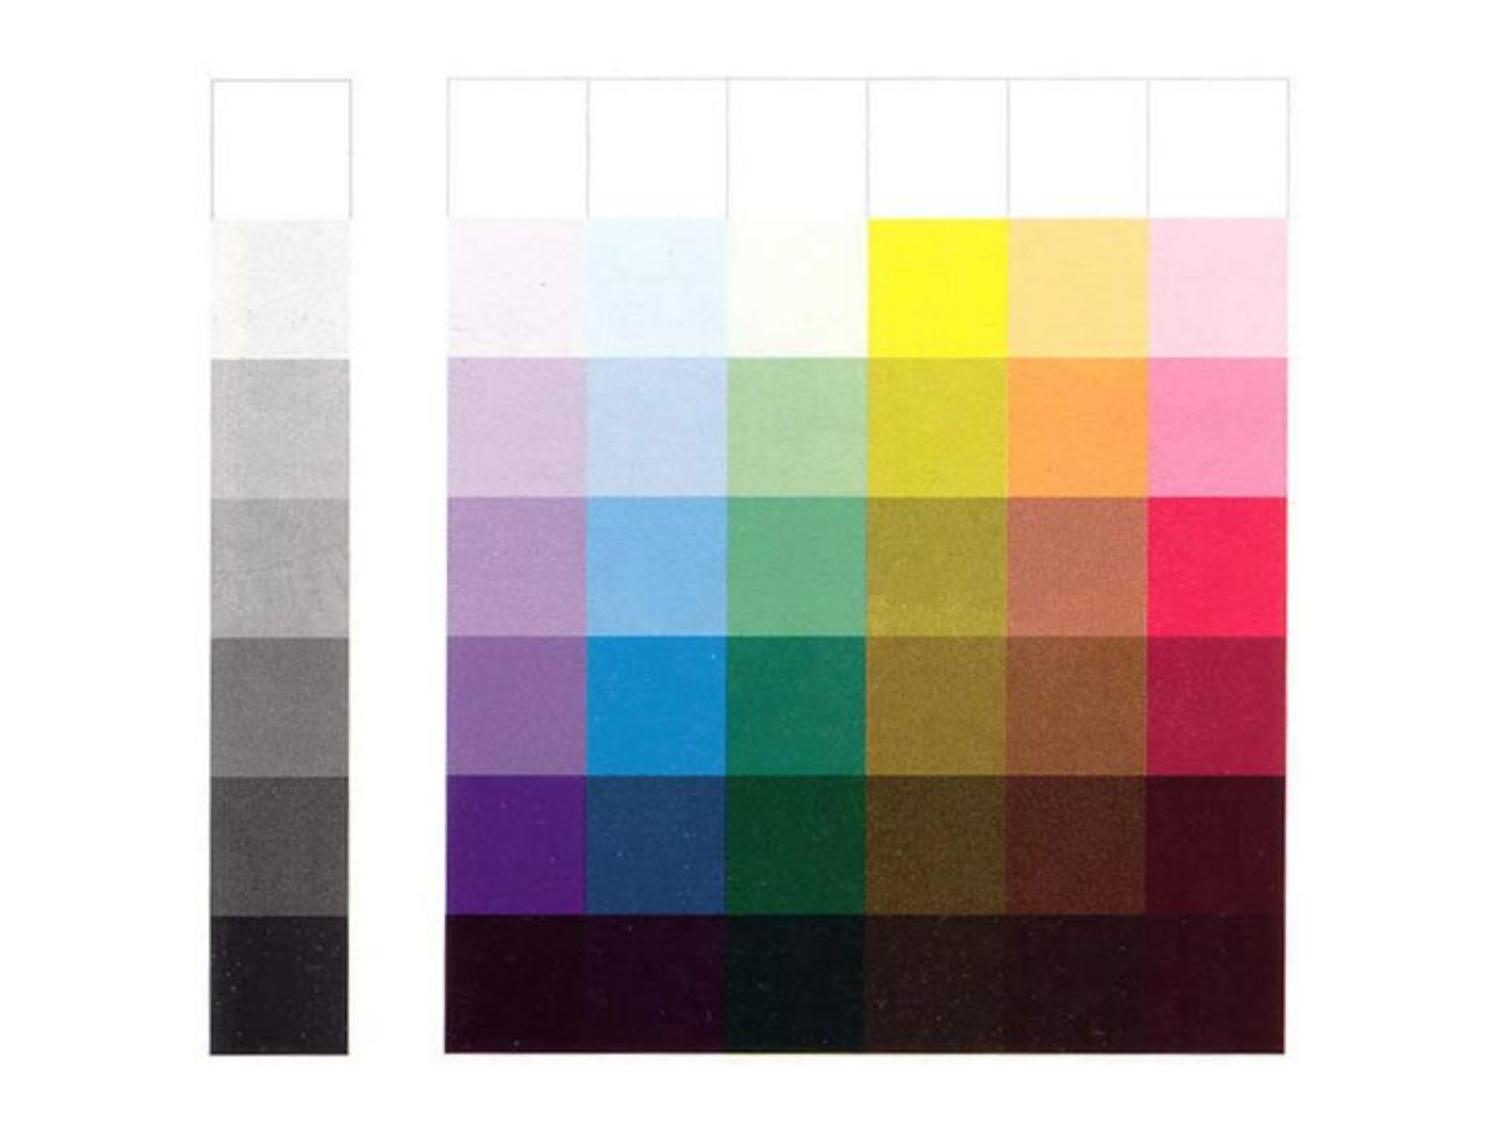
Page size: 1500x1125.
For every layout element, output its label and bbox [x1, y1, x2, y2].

picture [195, 60, 1305, 1065]
